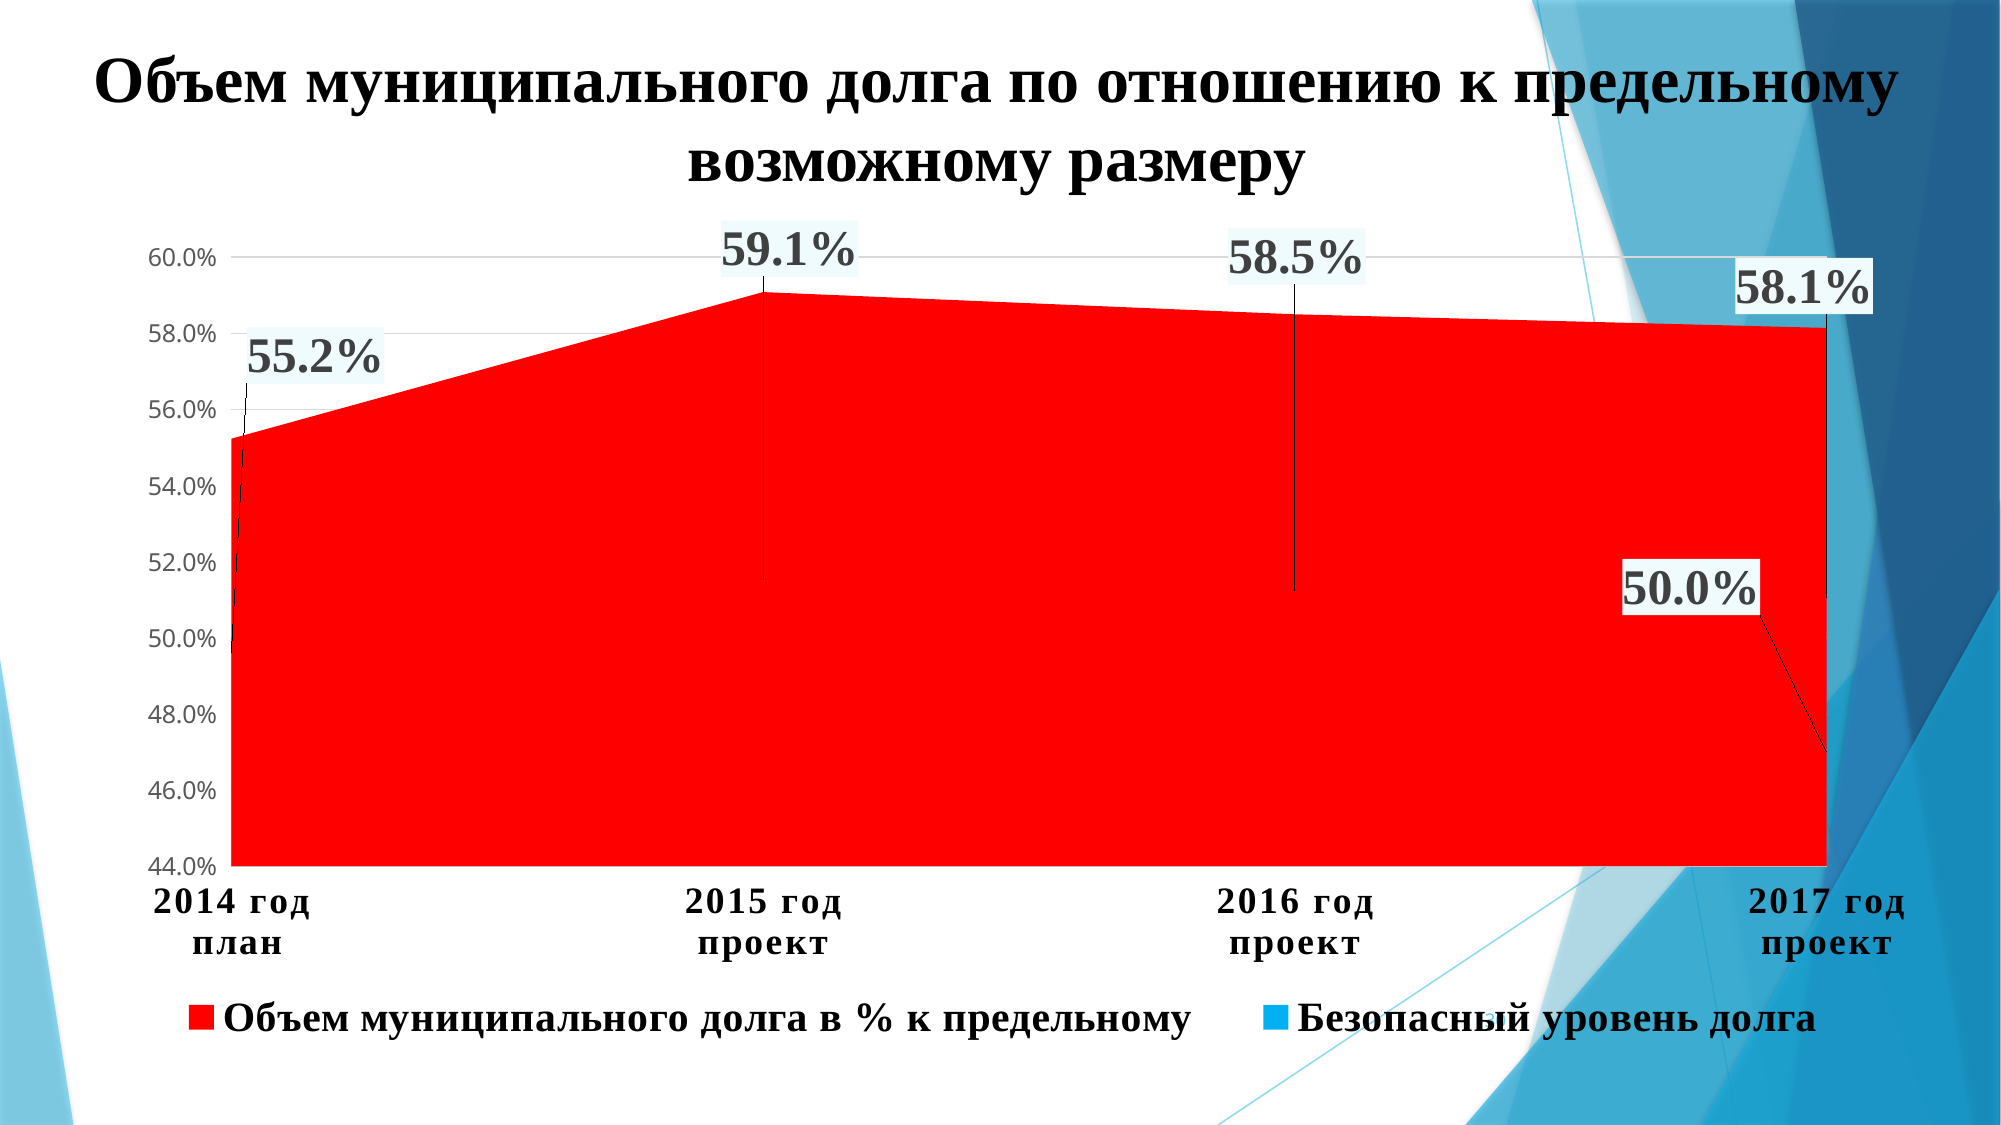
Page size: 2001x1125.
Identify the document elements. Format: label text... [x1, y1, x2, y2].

chart [110, 220, 1942, 1054]
title Объем муниципального долга по отношению к предельному возможному размеру [59, 29, 1936, 204]
